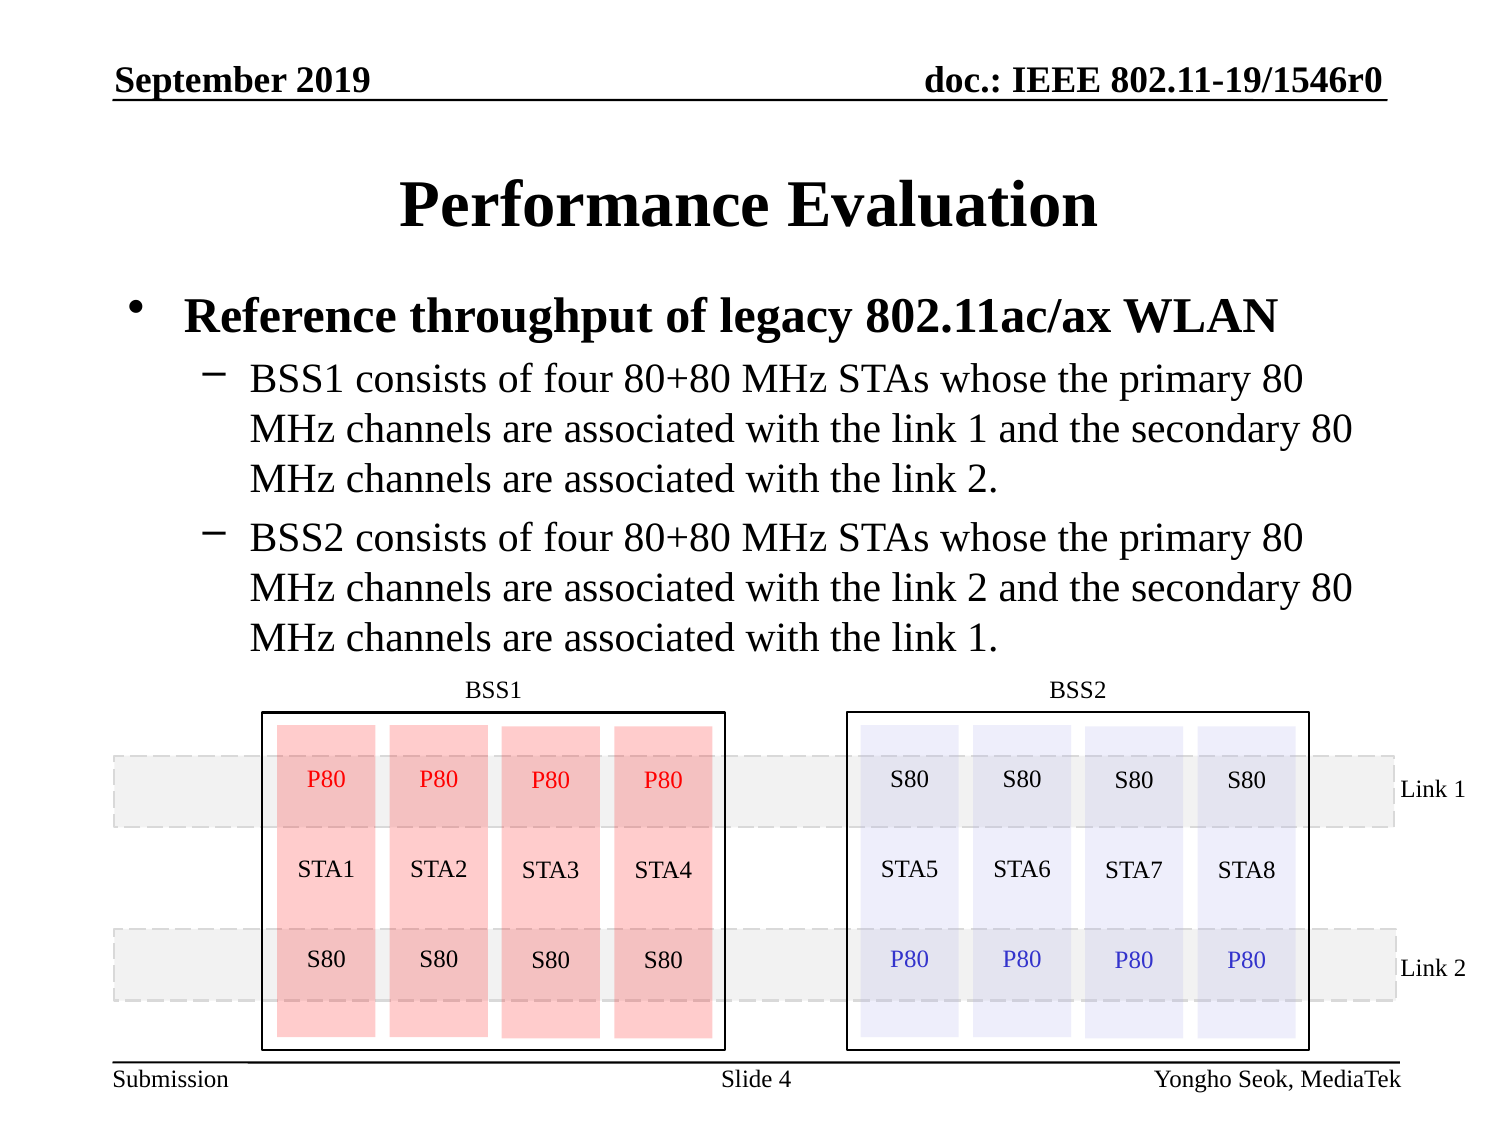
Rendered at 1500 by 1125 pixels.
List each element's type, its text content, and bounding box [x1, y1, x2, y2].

text_box BSS1 [450, 666, 538, 712]
text_box [114, 928, 262, 1001]
text_box BSS2 [1034, 665, 1122, 711]
text_box [846, 712, 1310, 1050]
title Performance Evaluation [0, 112, 1500, 288]
list Reference throughput of legacy 802.11ac/ax WLAN BSS1 consists of four 80+80 MHz STAs whose the primary 80 MHz channels are associated with the link 1 and the secondary 80 MHz channels are associated with the link 2. BSS2 consists of four 80+80 MHz STAs whose the primary 80 MHz channels are associated with the link 2 and the secondary 80 MHz channels are associated with the link 1. [112, 288, 1388, 951]
footer Yongho Seok, MediaTek [1150, 1061, 1402, 1093]
text_box [114, 755, 262, 828]
text_box [1310, 755, 1395, 828]
text_box [1310, 928, 1396, 1001]
text_box [725, 928, 846, 1001]
text_box [262, 712, 725, 1050]
text_box Link 1 [1385, 765, 1482, 811]
slide_number Slide 4 [712, 1061, 800, 1093]
text_box Link 2 [1385, 944, 1482, 989]
text_box [725, 755, 846, 828]
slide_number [114, 54, 374, 101]
